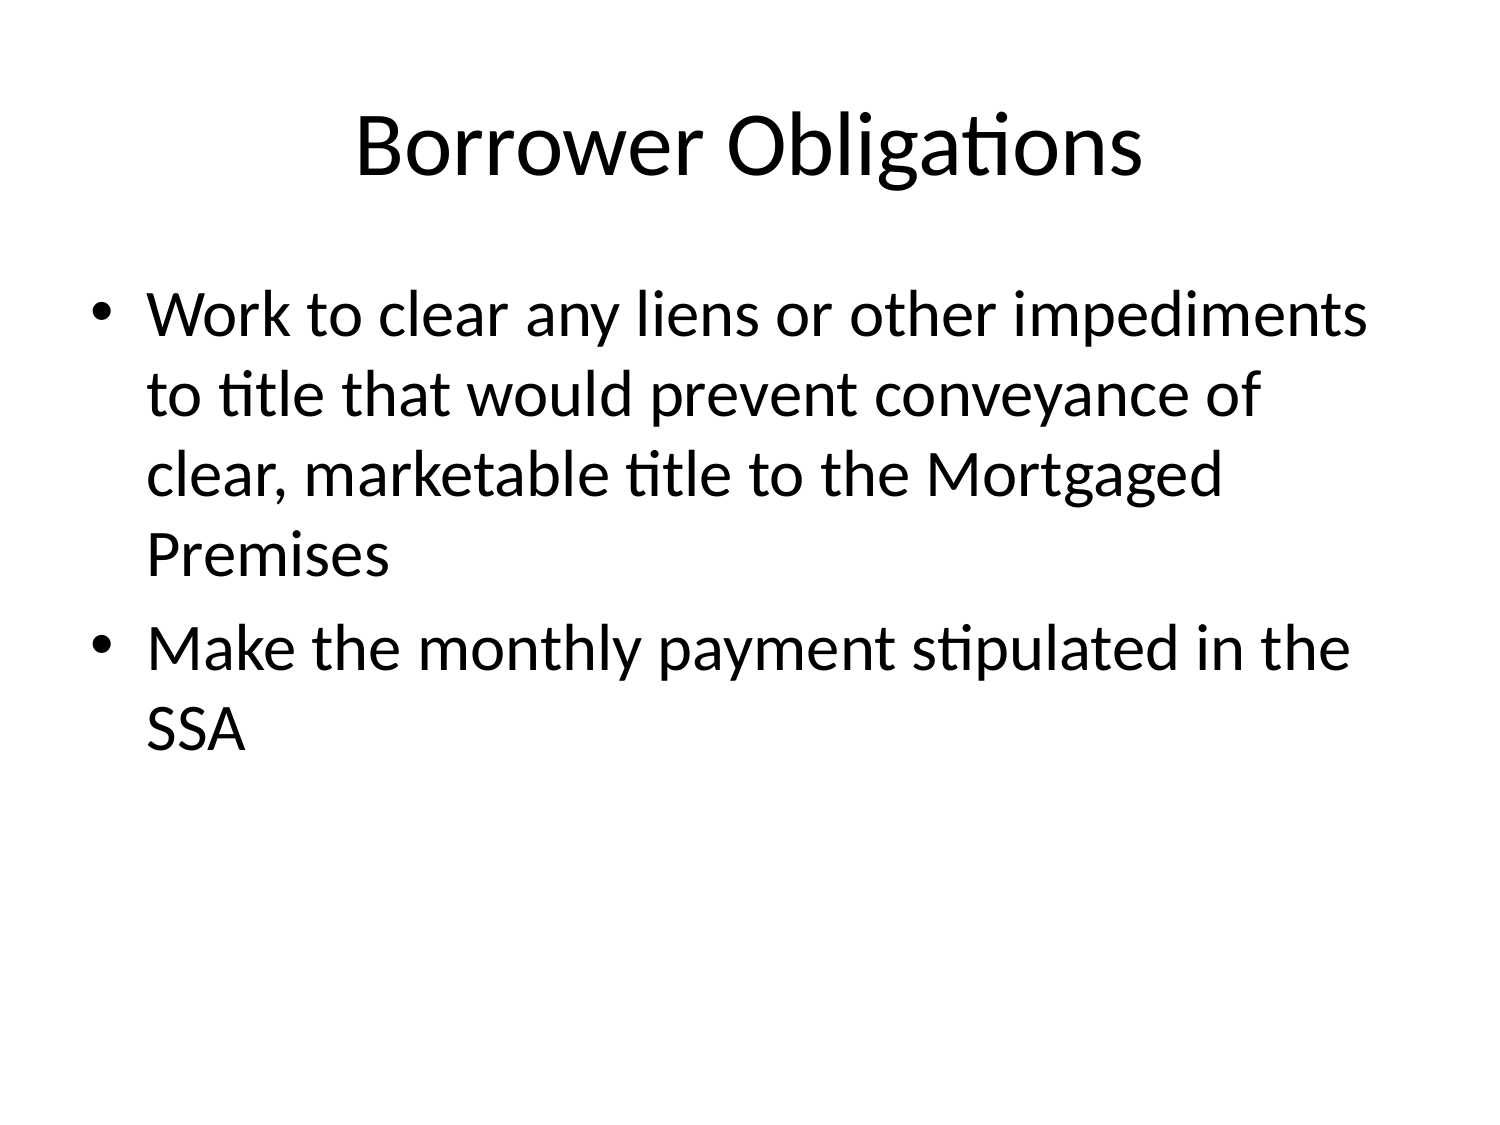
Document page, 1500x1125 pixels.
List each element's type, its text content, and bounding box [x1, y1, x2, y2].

list Work to clear any liens or other impediments to title that would prevent conveyance of clear, marketable title to the Mortgaged Premises Make the monthly payment stipulated in the SSA [75, 262, 1425, 1005]
title Borrower Obligations [75, 45, 1425, 233]
